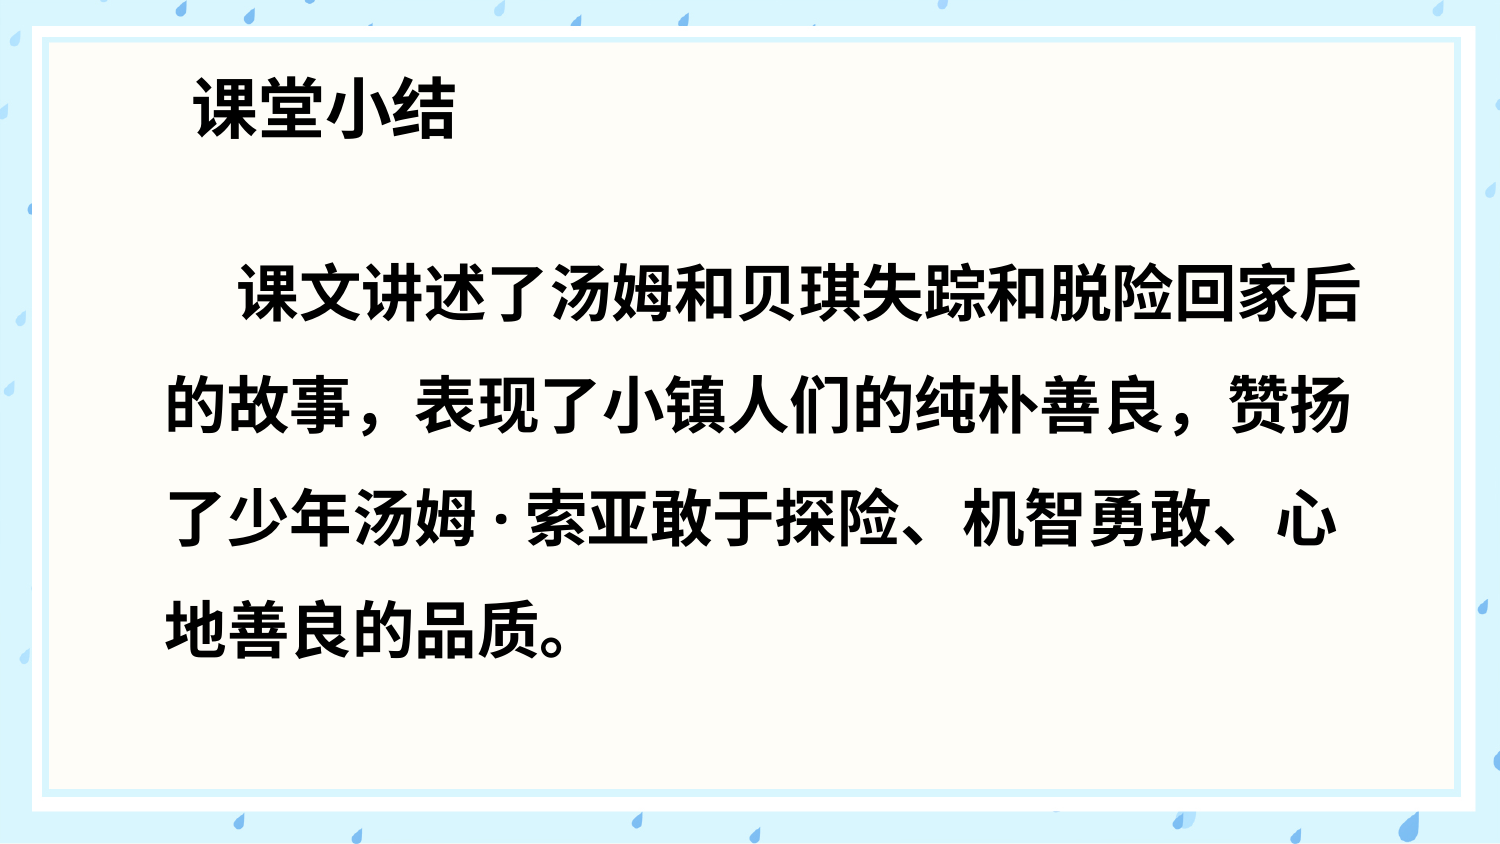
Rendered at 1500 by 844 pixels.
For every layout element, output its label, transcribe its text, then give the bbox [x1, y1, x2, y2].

picture [0, 0, 1500, 844]
text_box 课堂小结 [162, 59, 488, 154]
text_box 课文讲述了汤姆和贝琪失踪和脱险回家后的故事，表现了小镇人们的纯朴善良，赞扬了少年汤姆·索亚敢于探险、机智勇敢、心地善良的品质。 [150, 209, 1389, 674]
